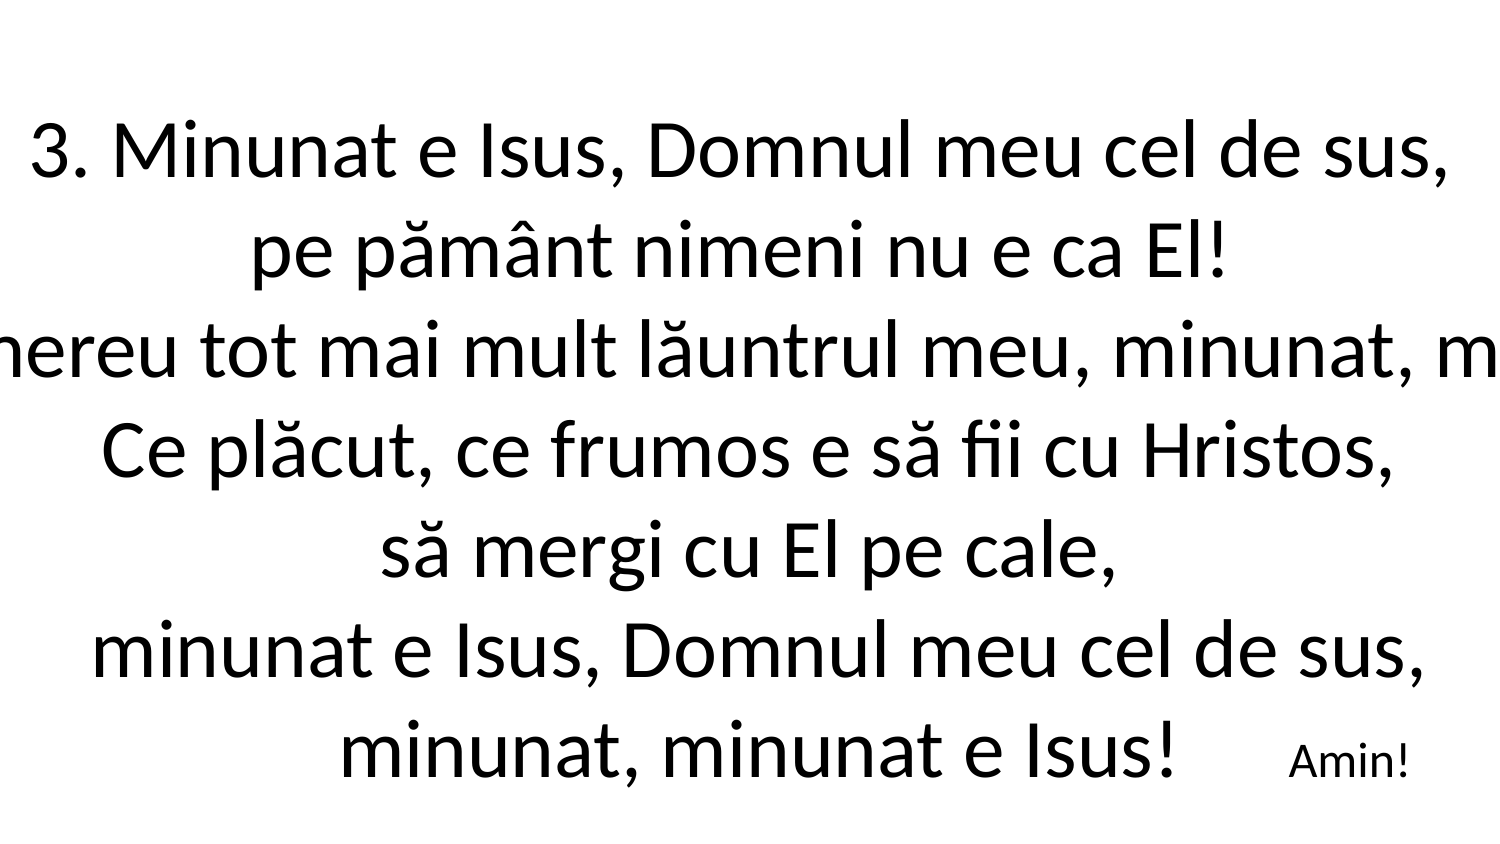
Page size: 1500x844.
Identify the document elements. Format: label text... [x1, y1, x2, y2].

text_box Amin! [1273, 674, 1427, 795]
text_box 3. Minunat e Isus, Domnul meu cel de sus, pe pământ nimeni nu e ca El! El îmi umple mereu tot mai mult lăuntrul meu, minunat, minunat e Isus! Ce plăcut, ce frumos e să fii cu Hristos, să mergi cu El pe cale, minunat e Isus, Domnul meu cel de sus, minunat, minunat e Isus! [0, 42, 1500, 802]
